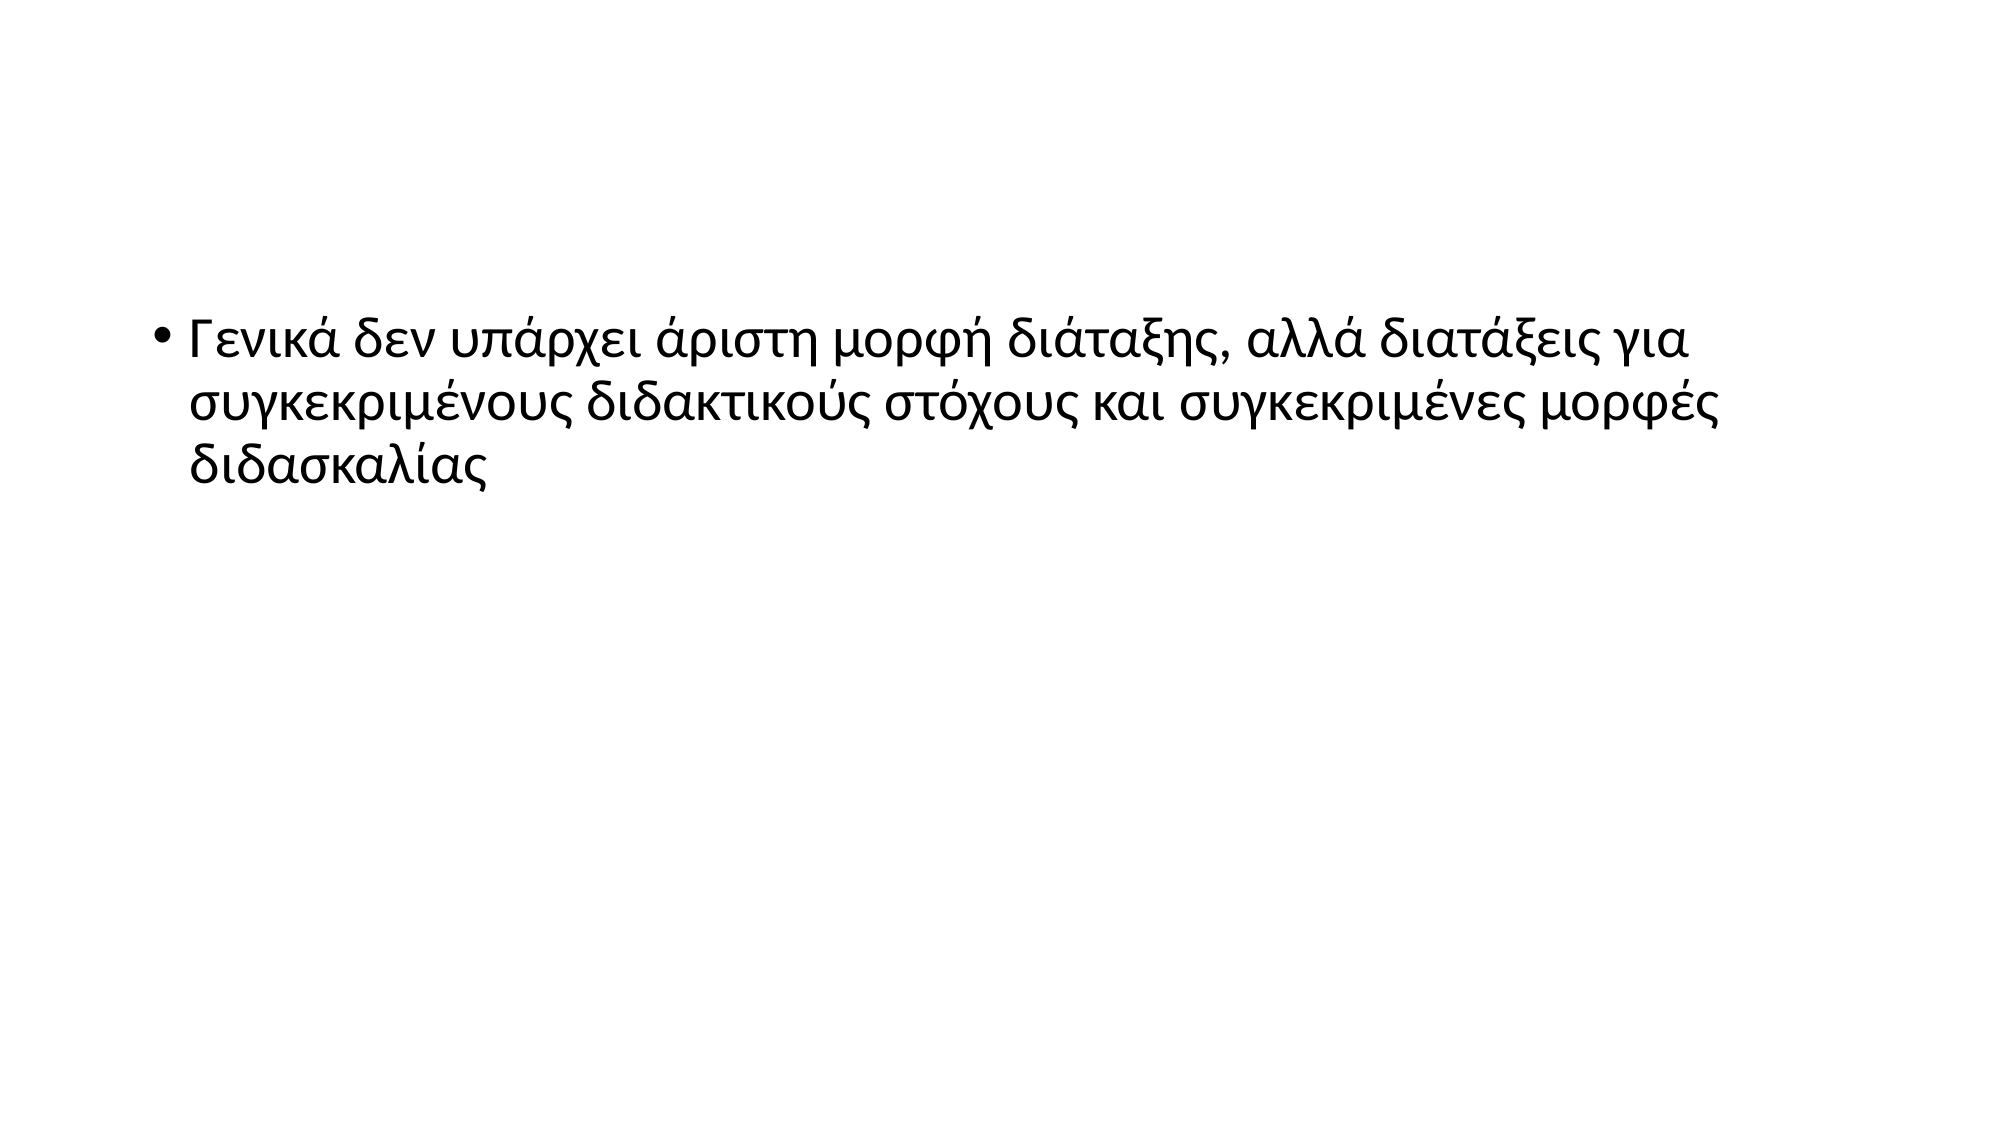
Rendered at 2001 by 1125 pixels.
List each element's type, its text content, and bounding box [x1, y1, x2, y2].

list Γενικά δεν υπάρχει άριστη μορφή διάταξης, αλλά διατάξεις για συγκεκριμένους διδακτικούς στόχους και συγκεκριμένες μορφές διδασκαλίας [137, 299, 1863, 1014]
